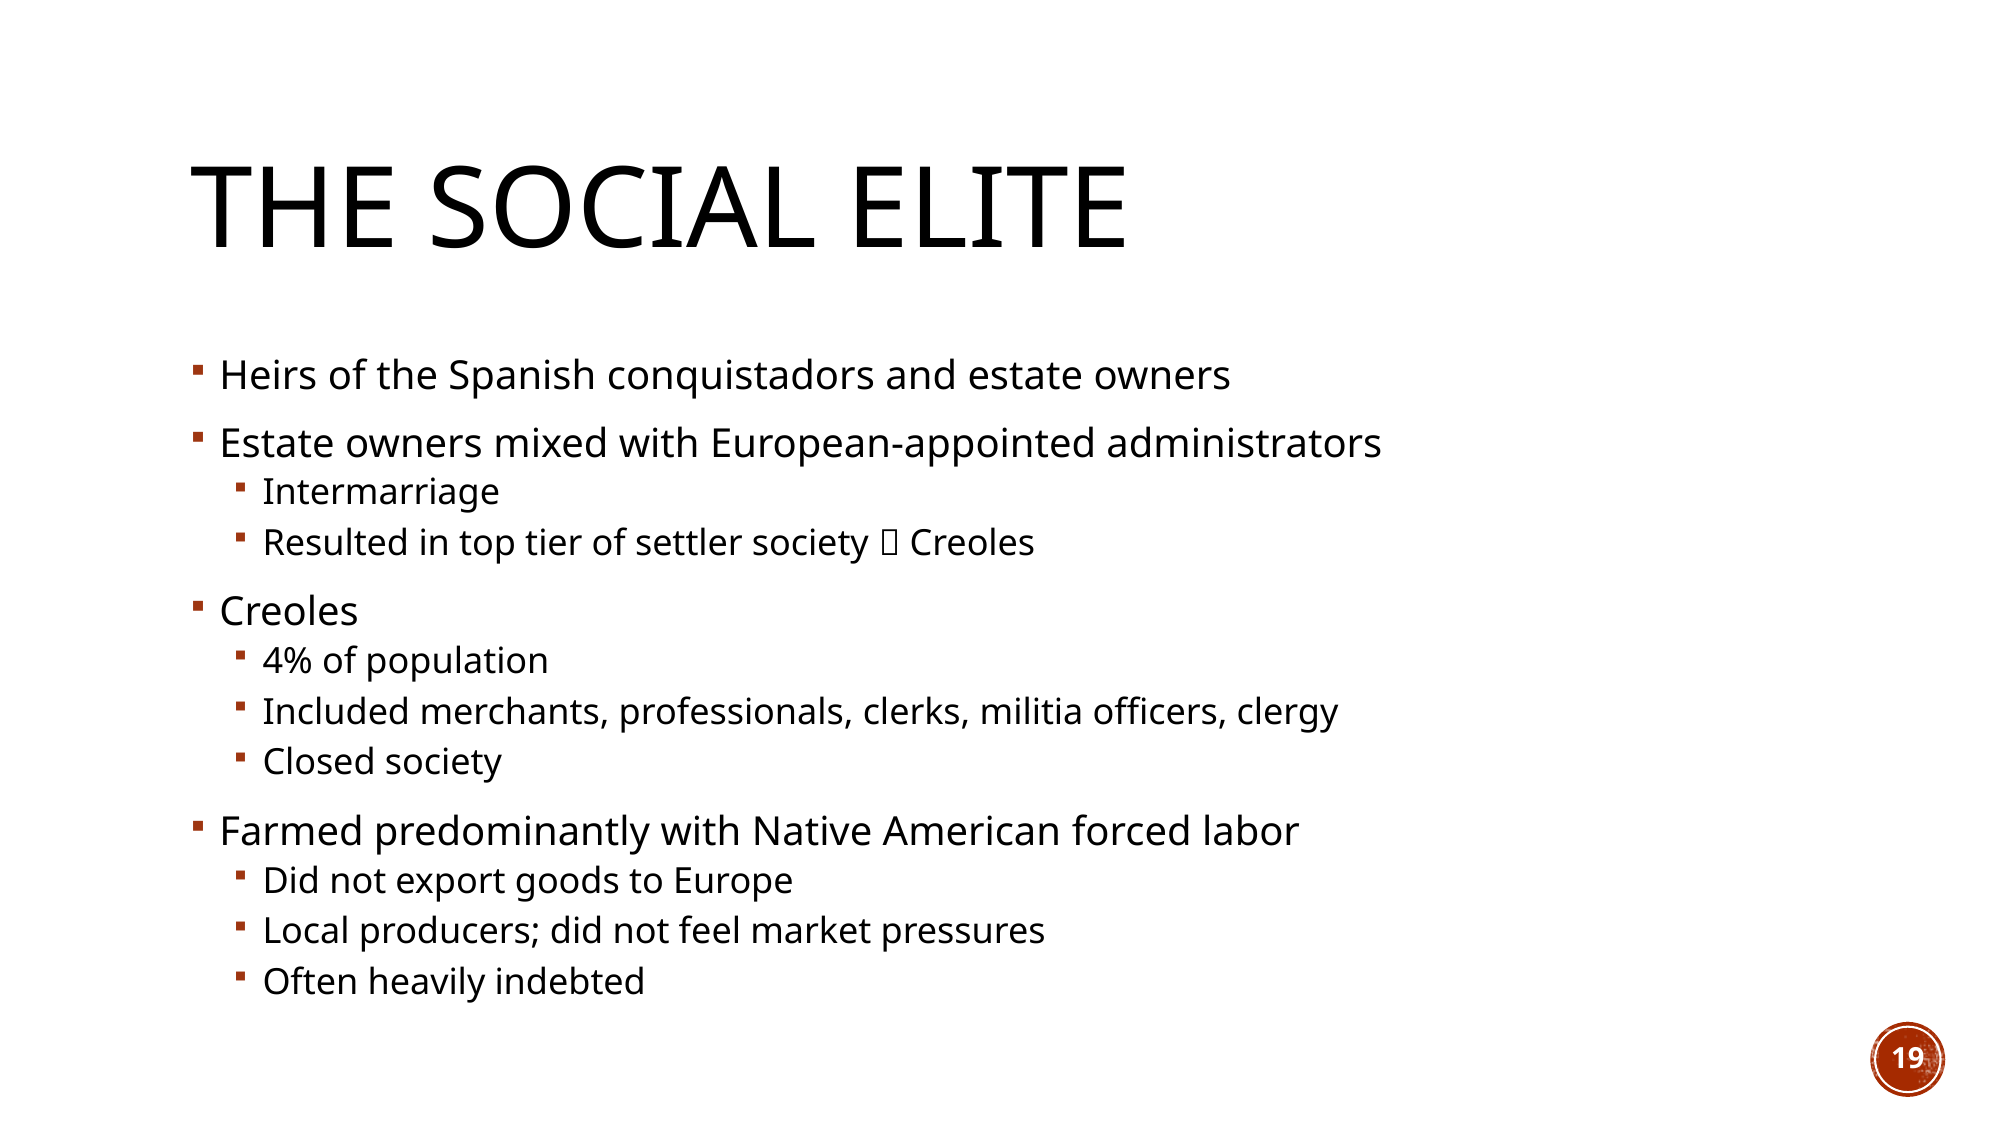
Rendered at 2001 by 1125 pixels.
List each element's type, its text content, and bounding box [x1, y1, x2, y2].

title The Social Elite [175, 79, 1826, 344]
slide_number 19 [1855, 1028, 1961, 1089]
list Heirs of the Spanish conquistadors and estate owners Estate owners mixed with European-appointed administrators Intermarriage Resulted in top tier of settler society  Creoles Creoles 4% of population Included merchants, professionals, clerks, militia officers, clergy Closed society Farmed predominantly with Native American forced labor Did not export goods to Europe Local producers; did not feel market pressures Often heavily indebted [175, 348, 1826, 1013]
